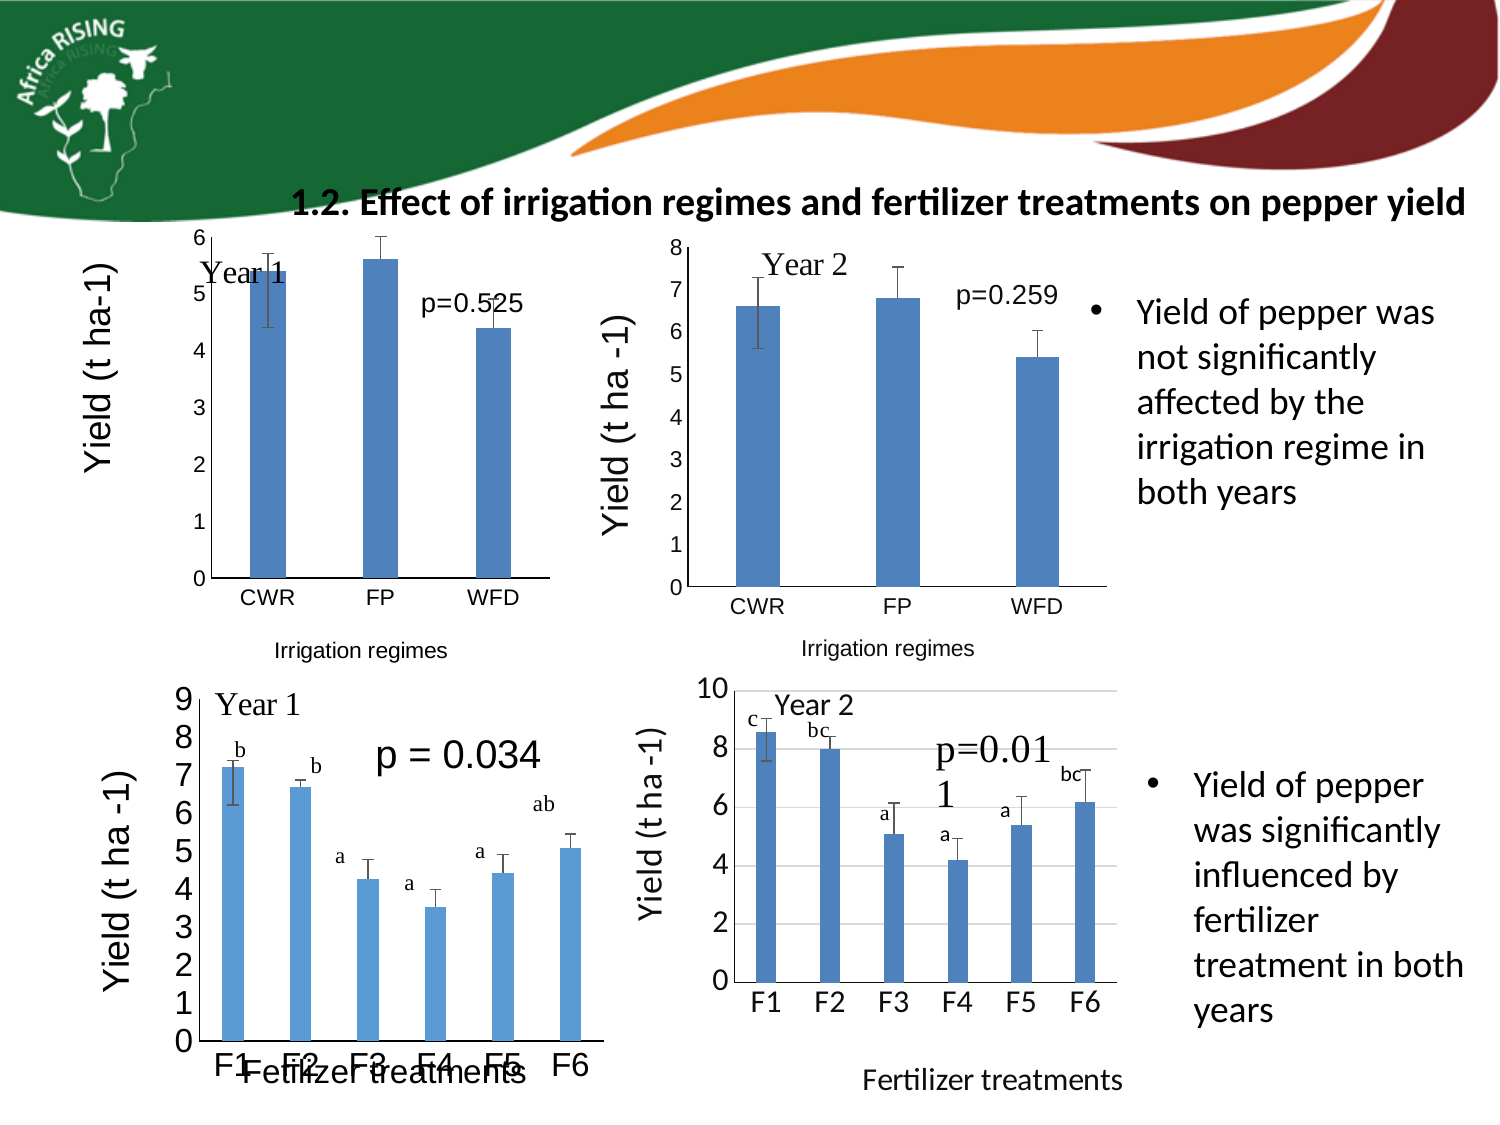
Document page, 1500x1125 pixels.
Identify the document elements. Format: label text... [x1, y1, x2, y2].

chart [83, 678, 622, 1101]
text_box 1.2. Effect of irrigation regimes and fertilizer treatments on pepper yield [275, 144, 1500, 231]
chart [623, 671, 1137, 1109]
text_box Yield of pepper was significantly influenced by fertilizer treatment in both years [1140, 752, 1495, 1038]
picture [0, 0, 1499, 222]
chart [581, 233, 1138, 670]
chart [62, 223, 576, 670]
text_box Yield of pepper was not significantly affected by the irrigation regime in both years [1142, 279, 1459, 610]
